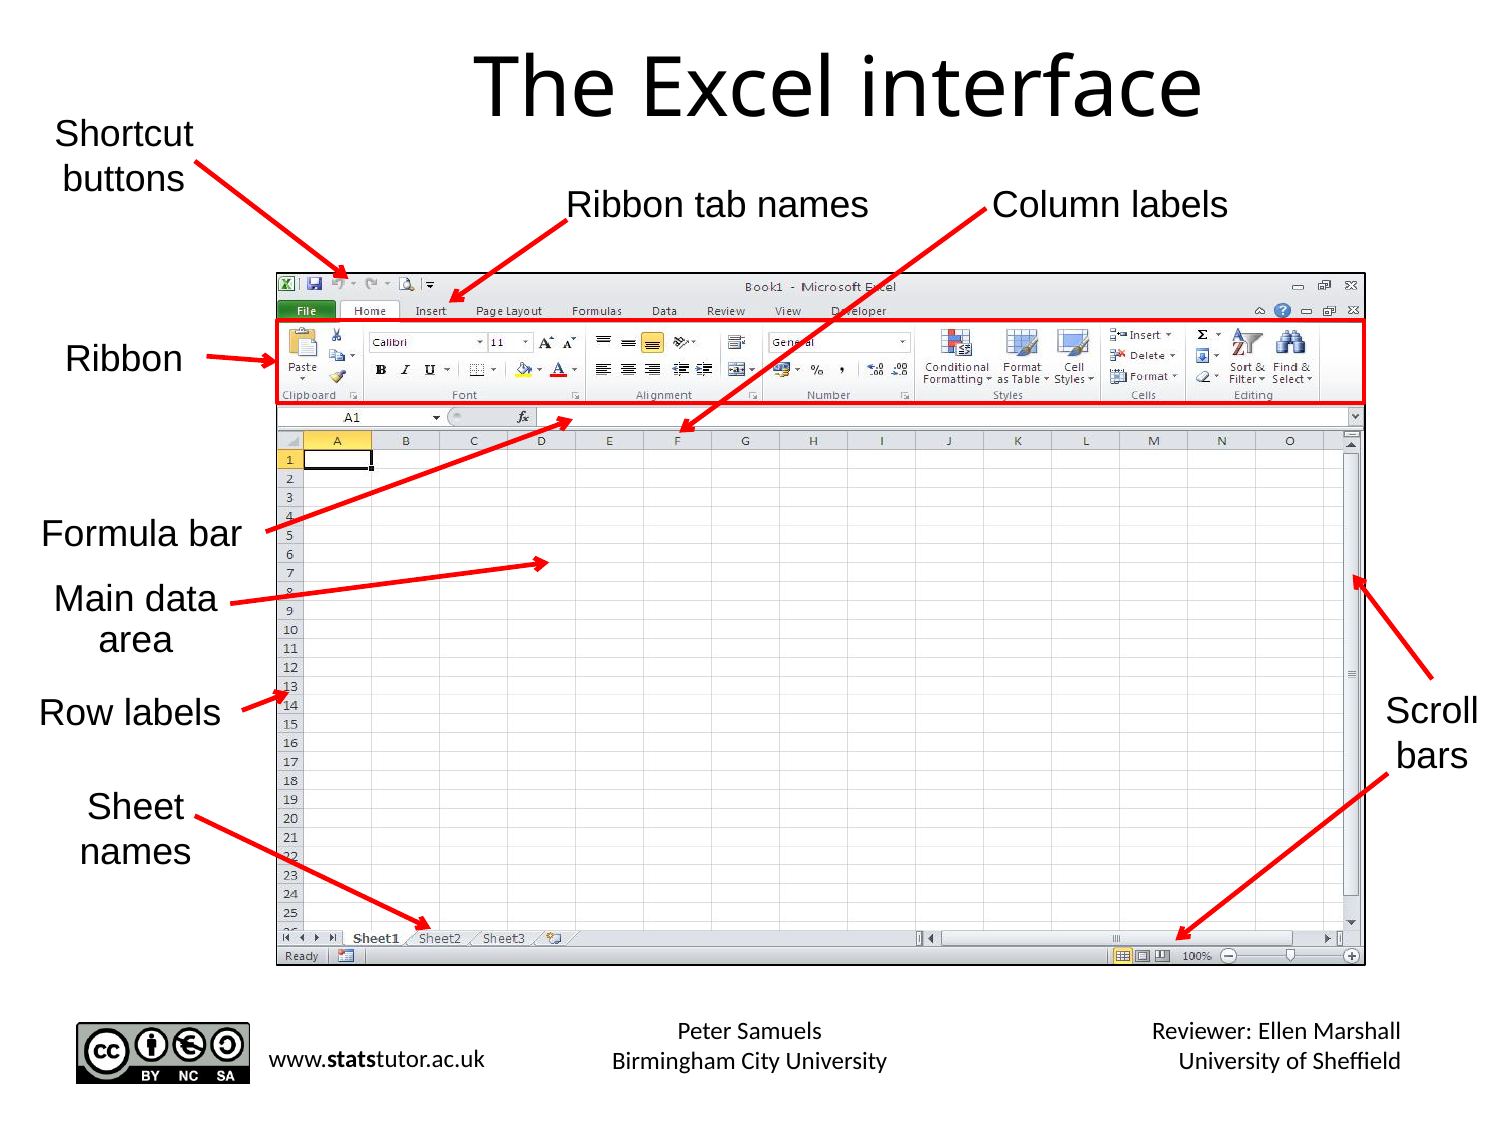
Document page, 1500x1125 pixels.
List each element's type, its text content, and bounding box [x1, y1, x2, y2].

picture [76, 1022, 251, 1084]
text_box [17, 419, 574, 563]
text_box Peter Samuels Birmingham City University [549, 1007, 951, 1083]
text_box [678, 172, 1247, 433]
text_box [40, 320, 673, 404]
title The Excel interface [289, 31, 1390, 135]
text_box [29, 101, 349, 280]
picture [277, 404, 1365, 965]
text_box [52, 774, 432, 929]
text_box www.statstutor.ac.uk [254, 1035, 550, 1080]
picture [277, 273, 678, 320]
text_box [17, 680, 290, 742]
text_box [1251, 320, 1365, 404]
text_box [29, 562, 550, 670]
picture [1247, 273, 1365, 320]
text_box Reviewer: Ellen Marshall University of Sheffield [1038, 1007, 1417, 1083]
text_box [448, 172, 677, 303]
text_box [1174, 573, 1495, 941]
